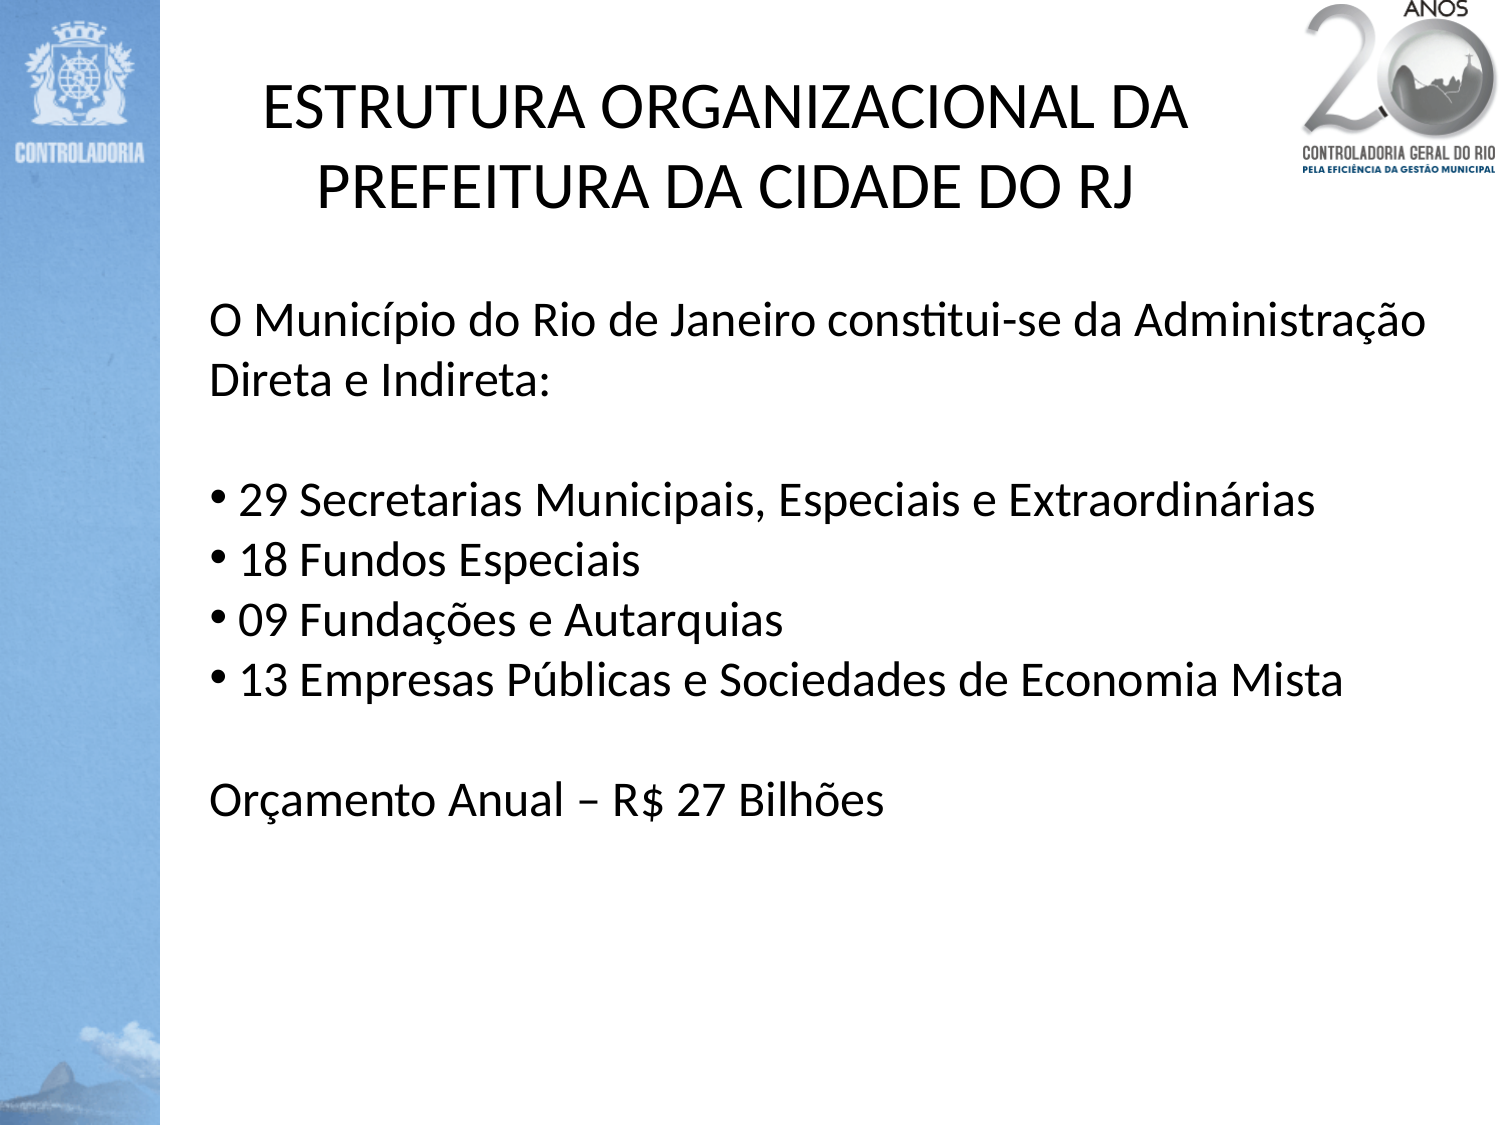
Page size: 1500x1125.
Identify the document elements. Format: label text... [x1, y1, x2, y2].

picture [1299, 0, 1500, 173]
picture [0, 0, 160, 1125]
text_box O Município do Rio de Janeiro constitui-se da Administração Direta e Indireta: 29 Secretarias Municipais, Especiais e Extraordinárias 18 Fundos Especiais 09 Fundações e Autarquias 13 Empresas Públicas e Sociedades de Economia Mista Orçamento Anual – R$ 27 Bilhões [194, 278, 1459, 939]
text_box ESTRUTURA ORGANIZACIONAL DA PREFEITURA DA CIDADE DO RJ [159, 54, 1294, 230]
